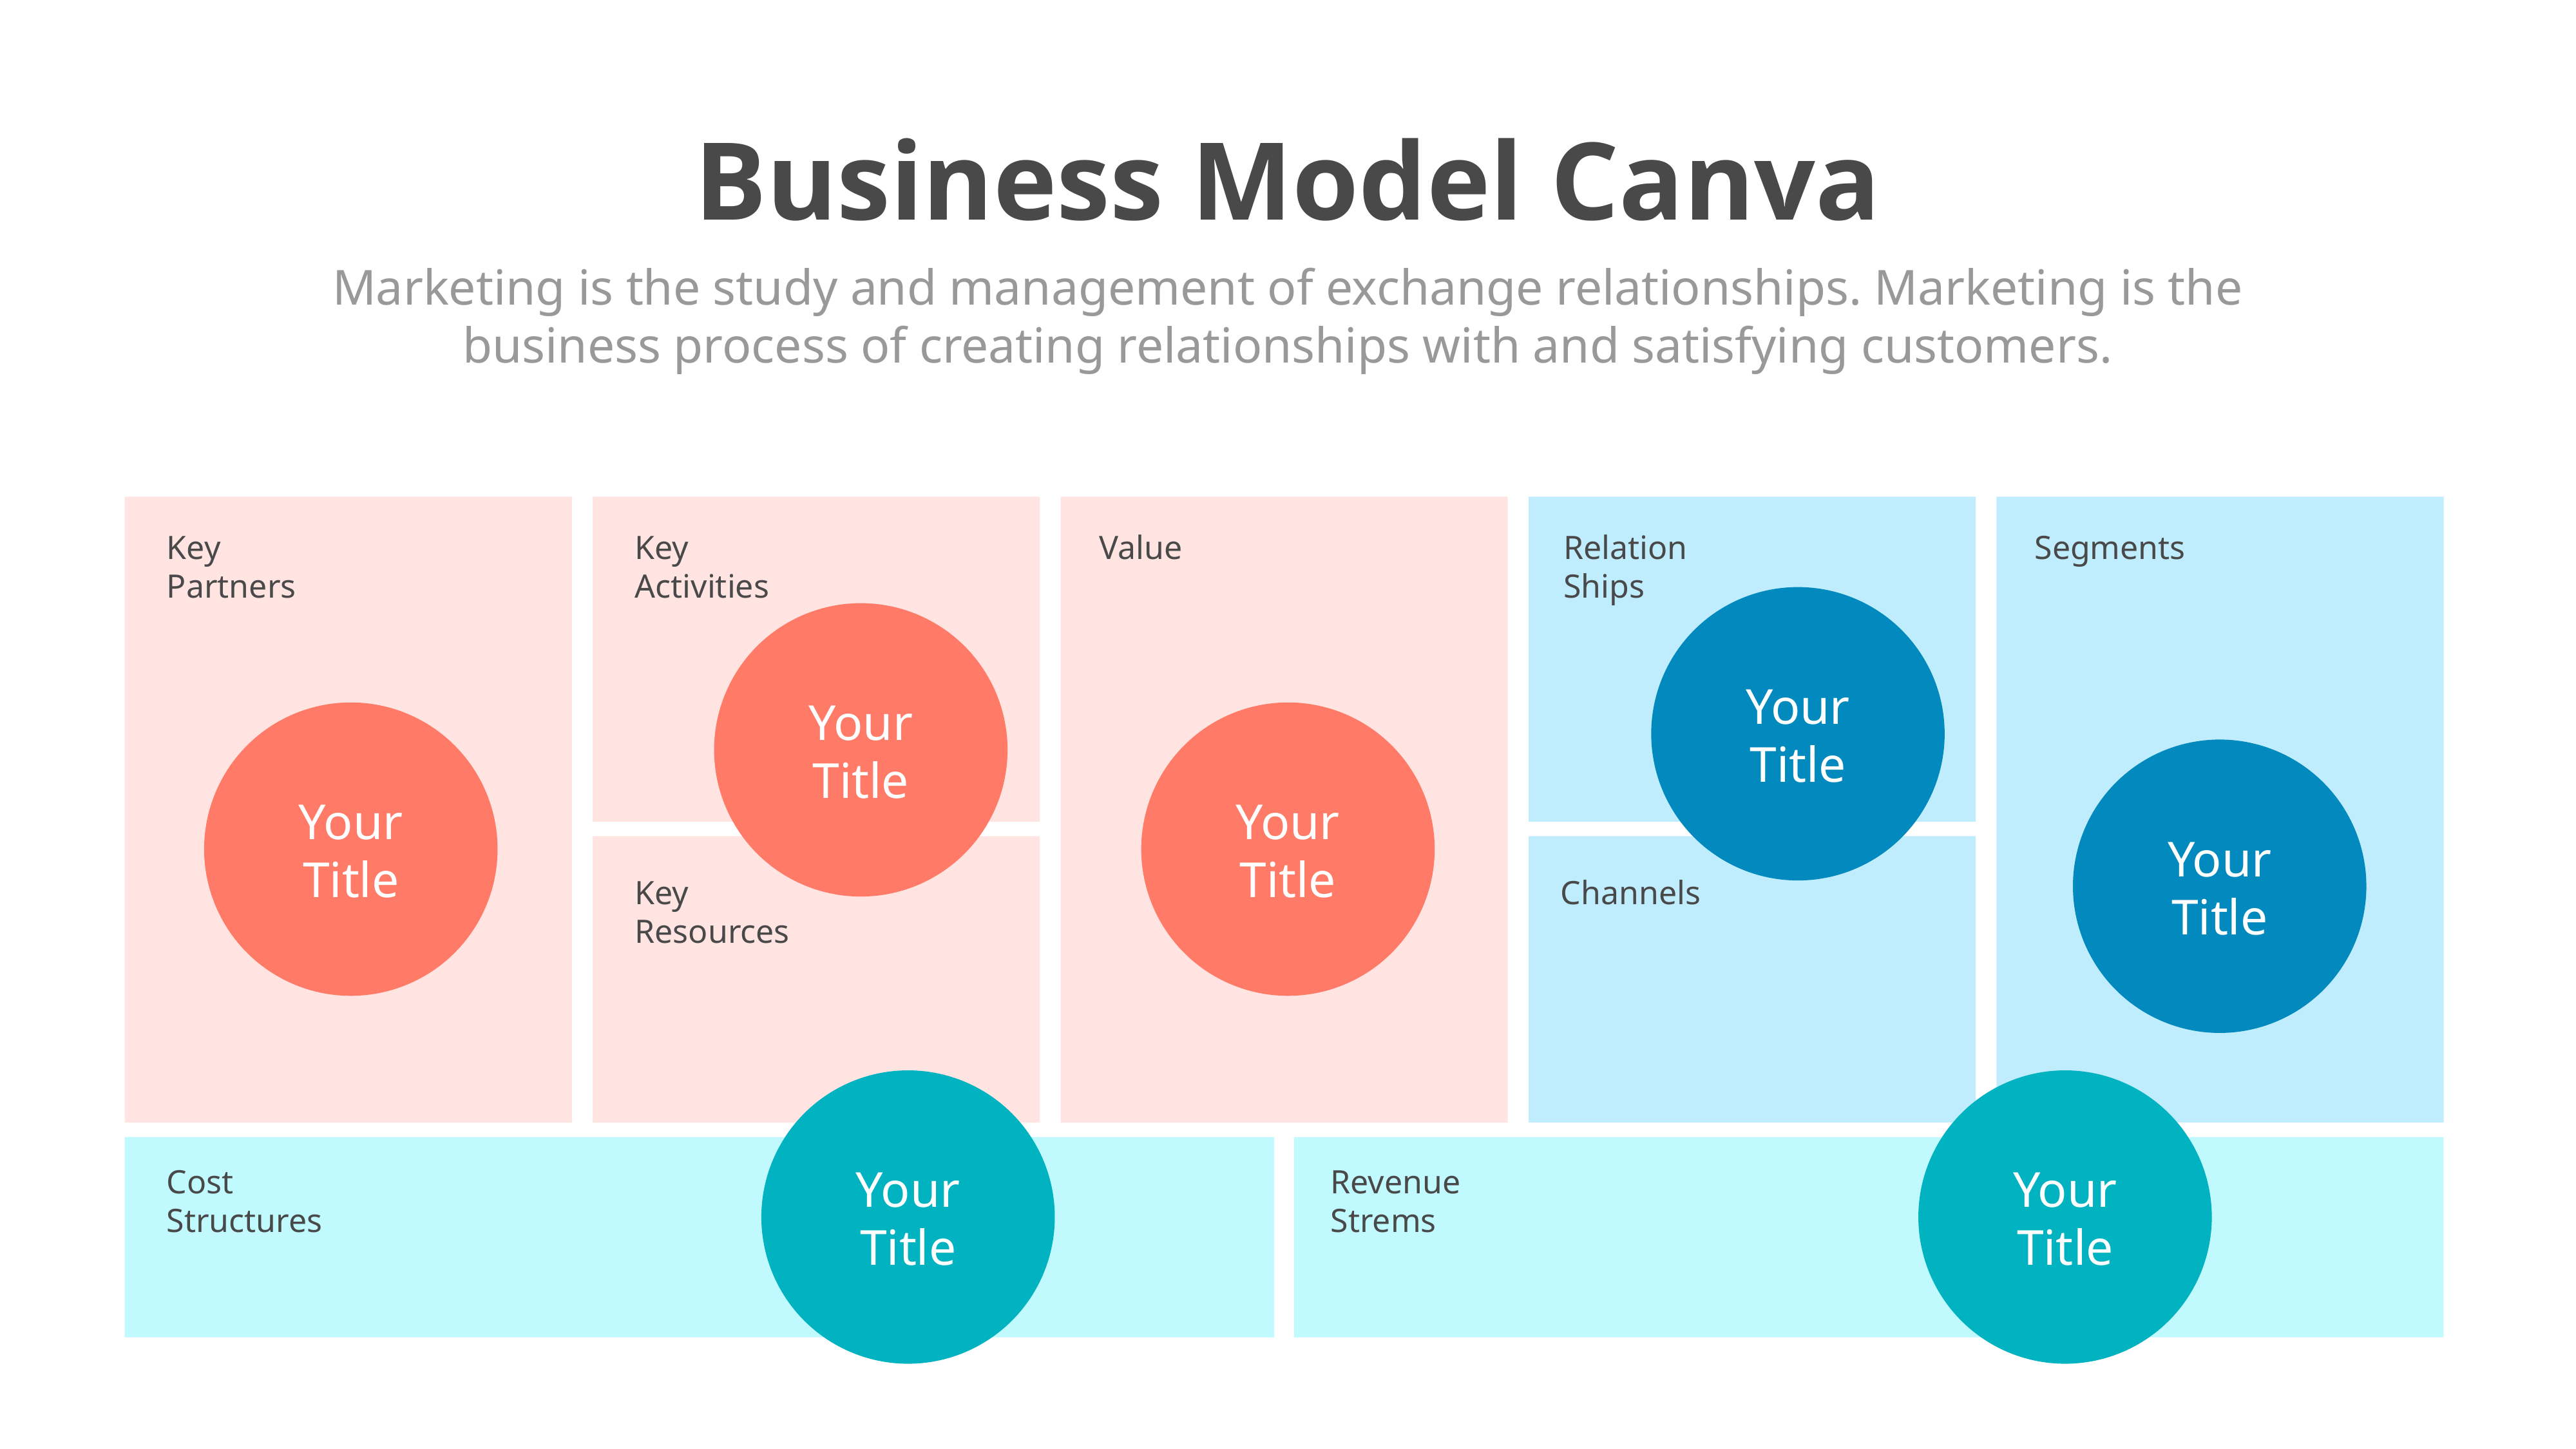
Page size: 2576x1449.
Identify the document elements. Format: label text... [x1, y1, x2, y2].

text_box Business Model Canva [685, 108, 1891, 247]
text_box Your Title [1980, 1338, 2150, 1365]
text_box Marketing is the study and management of exchange relationships. Marketing is the business process of creating relationships with and satisfying customers. [281, 251, 2295, 377]
text_box Your Title [823, 1338, 993, 1365]
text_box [124, 497, 2444, 1338]
